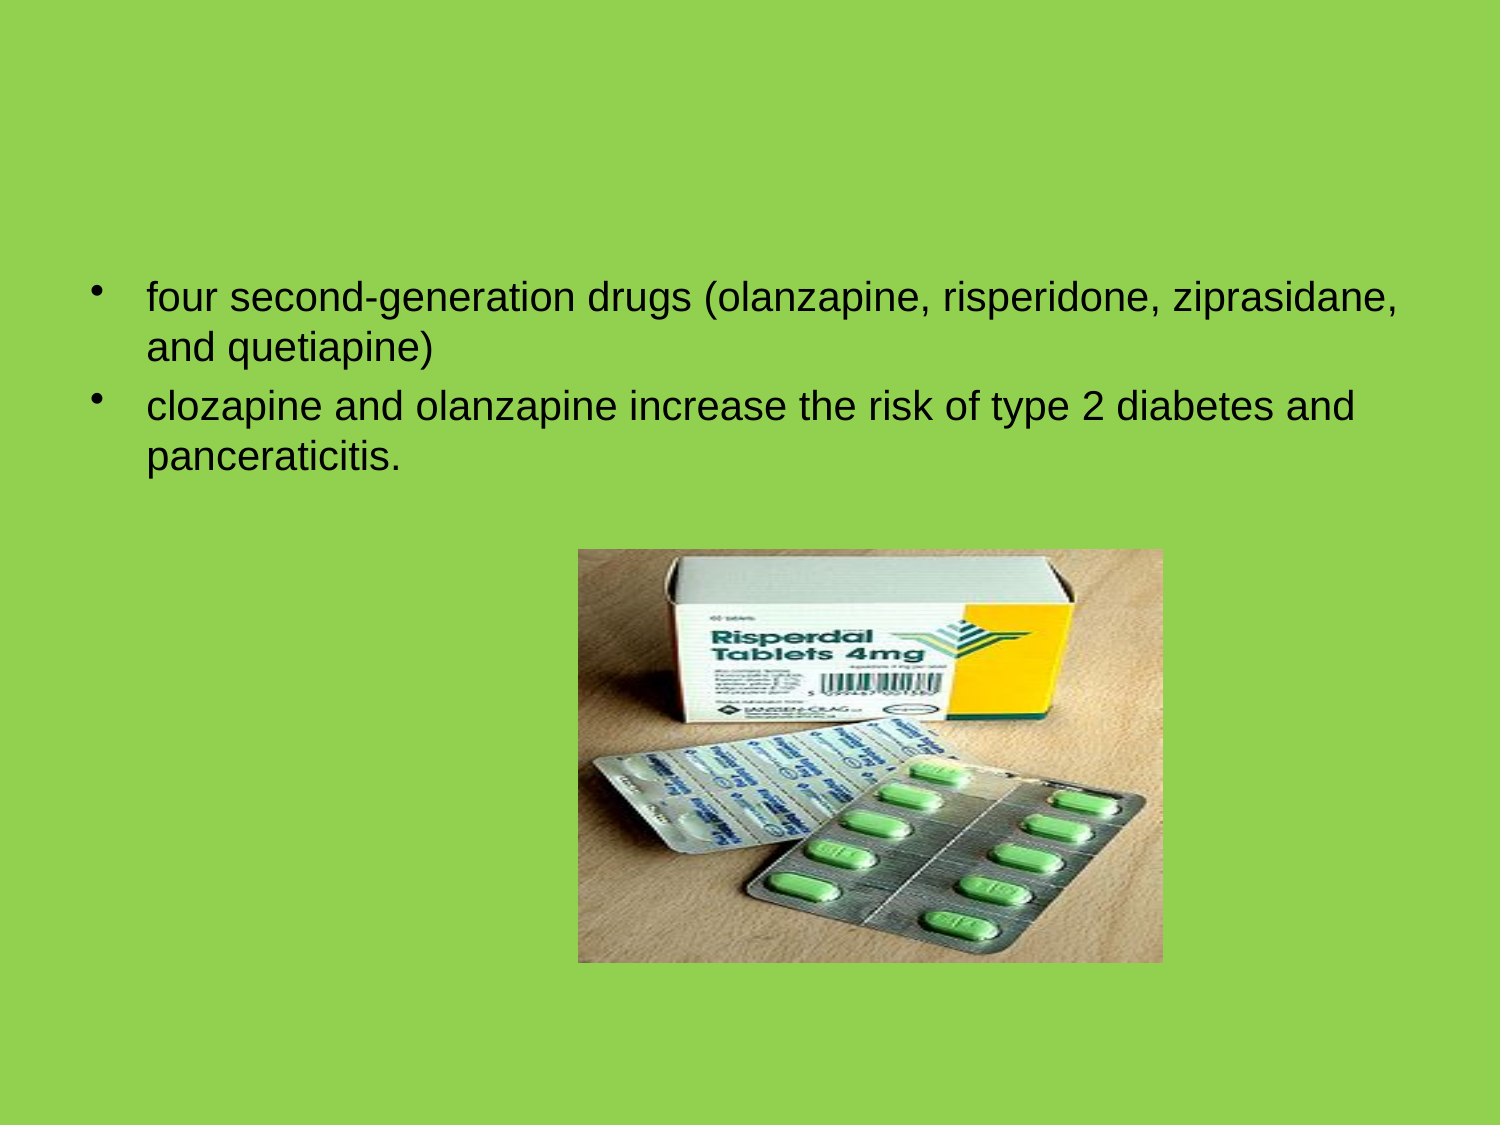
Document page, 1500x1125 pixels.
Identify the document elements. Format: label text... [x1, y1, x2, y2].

list four second-generation drugs (olanzapine, risperidone, ziprasidane, and quetiapine) clozapine and olanzapine increase the risk of type 2 diabetes and panceraticitis. [75, 262, 1425, 1005]
picture [577, 549, 1163, 963]
